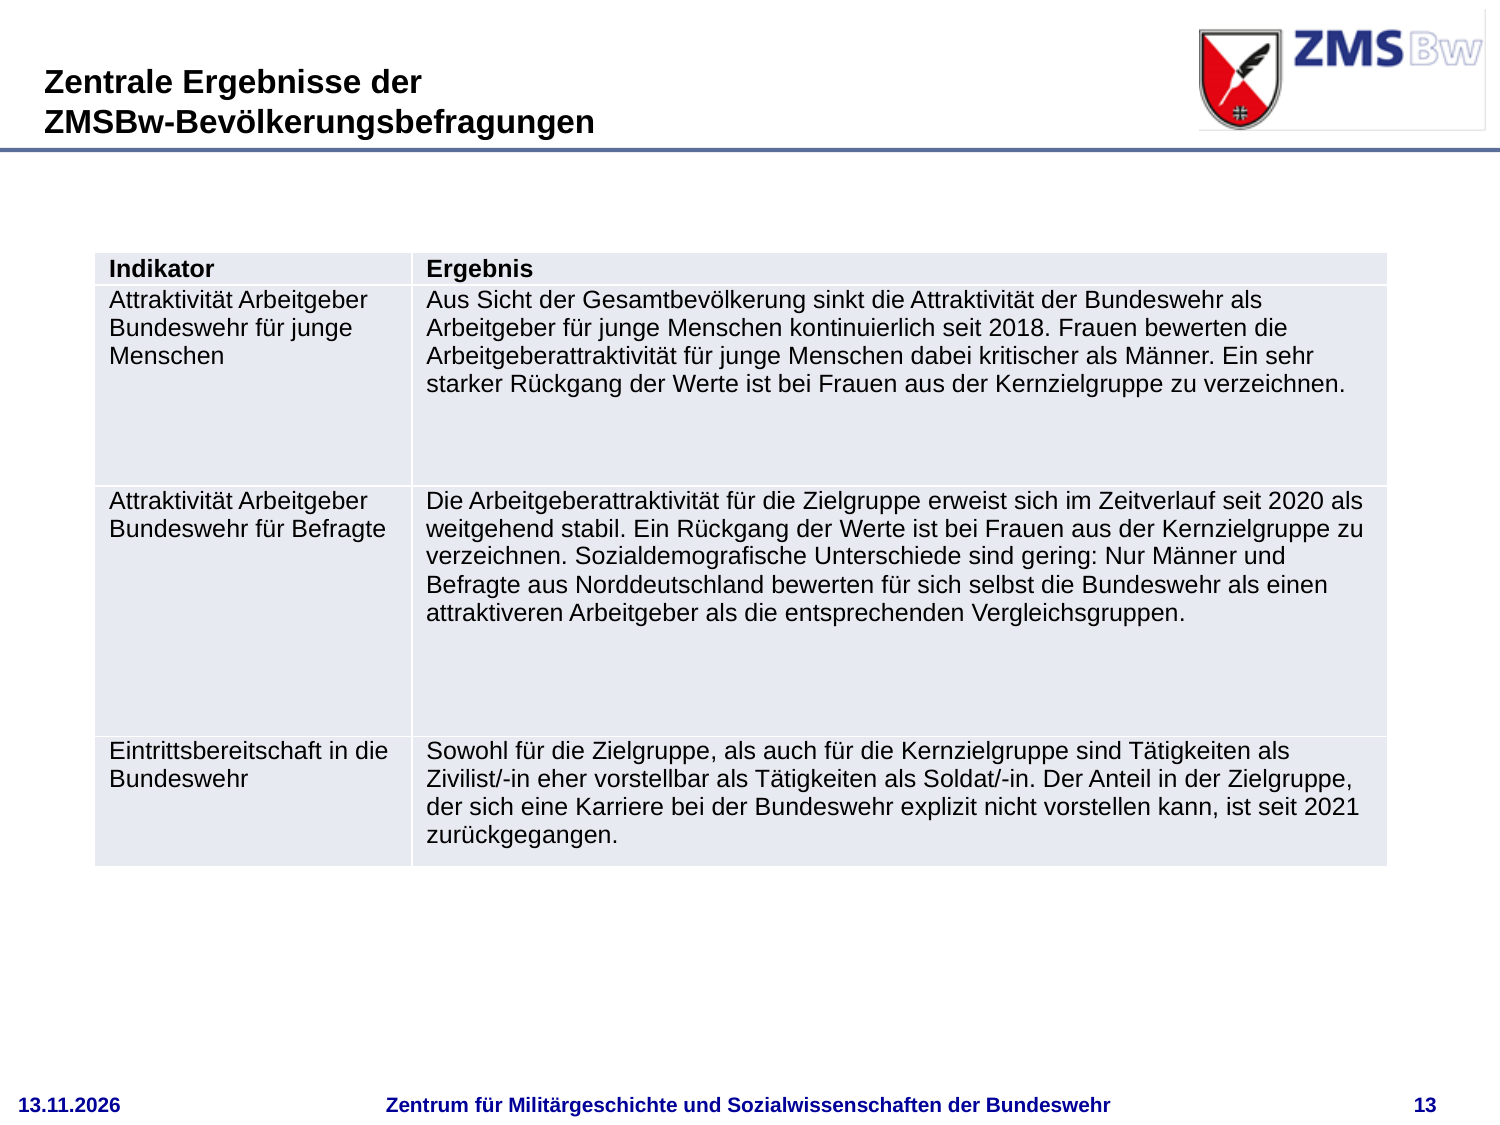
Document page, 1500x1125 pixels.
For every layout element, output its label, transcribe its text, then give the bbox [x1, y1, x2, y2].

table_cell Attraktivität Arbeitgeber Bundeswehr für junge Menschen [95, 286, 411, 485]
picture [1199, 9, 1487, 132]
table_cell Die Arbeitgeberattraktivität für die Zielgruppe erweist sich im Zeitverlauf seit 2020 als weitgehend stabil. Ein Rückgang der Werte ist bei Frauen aus der Kernzielgruppe zu verzeichnen. Sozialdemografische Unterschiede sind gering: Nur Männer und Befragte aus Norddeutschland bewerten für sich selbst die Bundeswehr als einen attraktiveren Arbeitgeber als die entsprechenden Vergleichsgruppen. [413, 487, 1387, 736]
table_cell Eintrittsbereitschaft in die Bundeswehr [95, 737, 411, 866]
table_header Indikator [95, 253, 411, 284]
table_header Ergebnis [413, 253, 1387, 284]
text_box Zentrale Ergebnisse der ZMSBw-Bevölkerungsbefragungen [29, 52, 987, 148]
table_cell Aus Sicht der Gesamtbevölkerung sinkt die Attraktivität der Bundeswehr als Arbeitgeber für junge Menschen kontinuierlich seit 2018. Frauen bewerten die Arbeitgeberattraktivität für junge Menschen dabei kritischer als Männer. Ein sehr starker Rückgang der Werte ist bei Frauen aus der Kernzielgruppe zu verzeichnen. [413, 286, 1387, 485]
table_cell Attraktivität Arbeitgeber Bundeswehr für Befragte [95, 487, 411, 736]
table_cell Sowohl für die Zielgruppe, als auch für die Kernzielgruppe sind Tätigkeiten als Zivilist/-in eher vorstellbar als Tätigkeiten als Soldat/-in. Der Anteil in der Zielgruppe, der sich eine Karriere bei der Bundeswehr explizit nicht vorstellen kann, ist seit 2021 zurückgegangen. [413, 737, 1387, 866]
